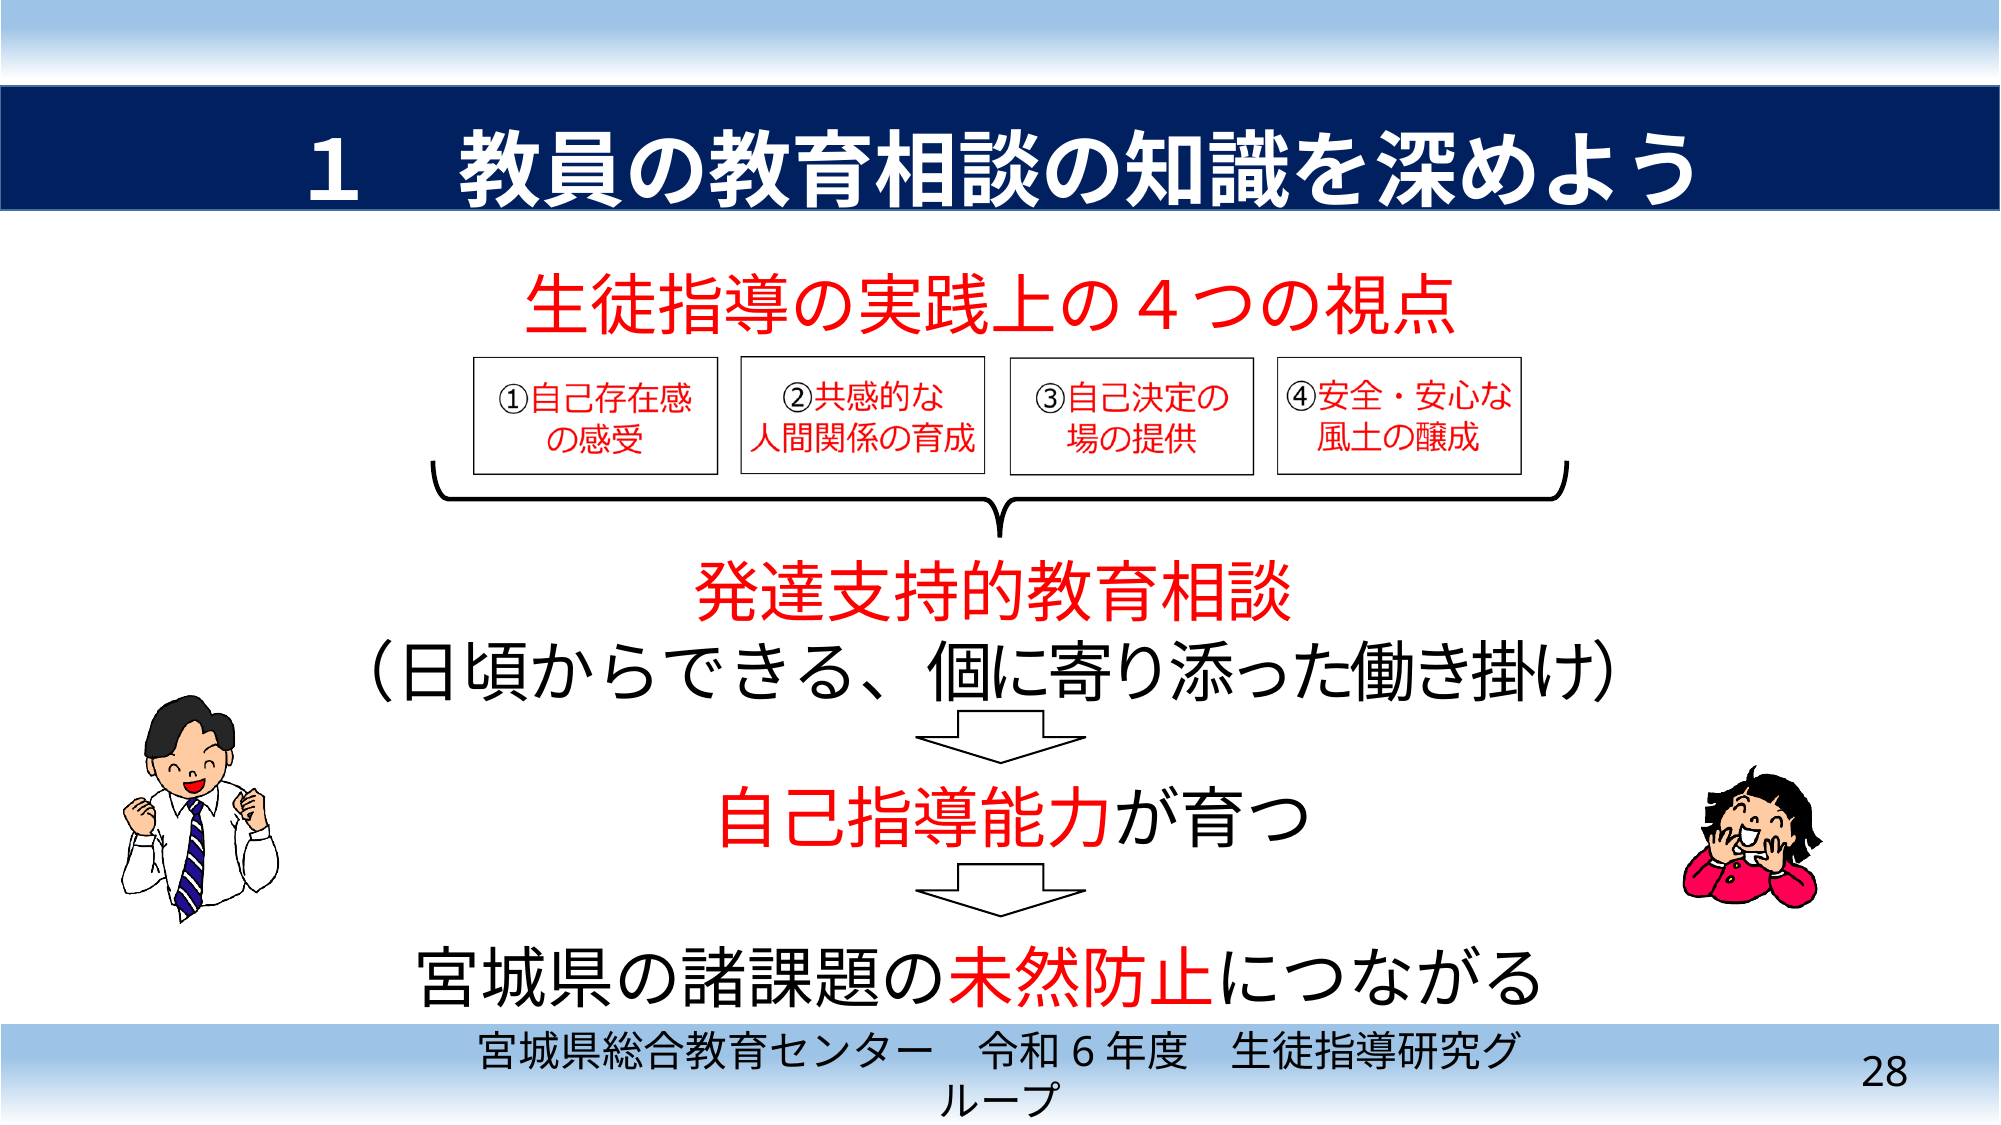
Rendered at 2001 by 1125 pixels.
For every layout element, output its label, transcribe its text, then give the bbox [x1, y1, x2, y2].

text_box 自己指導能力が育つ [697, 768, 1355, 863]
text_box [915, 718, 1087, 765]
picture [1674, 747, 1853, 925]
text_box [1780, 85, 2000, 211]
text_box 宮城県の諸課題の未然防止につながる [399, 928, 1601, 1024]
picture [97, 687, 313, 925]
text_box [0, 85, 220, 211]
text_box 発達支持的教育相談 （日頃からできる、個に寄り添った働き掛け） [130, 542, 1857, 718]
text_box 宮城県総合教育センター 令和6年度 生徒指導研究グループ [428, 1045, 1572, 1105]
text_box １ 教員の教育相談の知識を深めよう [220, 59, 1780, 224]
text_box 生徒指導の実践上の４つの視点 [508, 255, 1492, 351]
slide_number 27 [1811, 1043, 1925, 1104]
text_box [432, 460, 1568, 538]
text_box [915, 863, 1087, 918]
picture [473, 356, 1532, 485]
